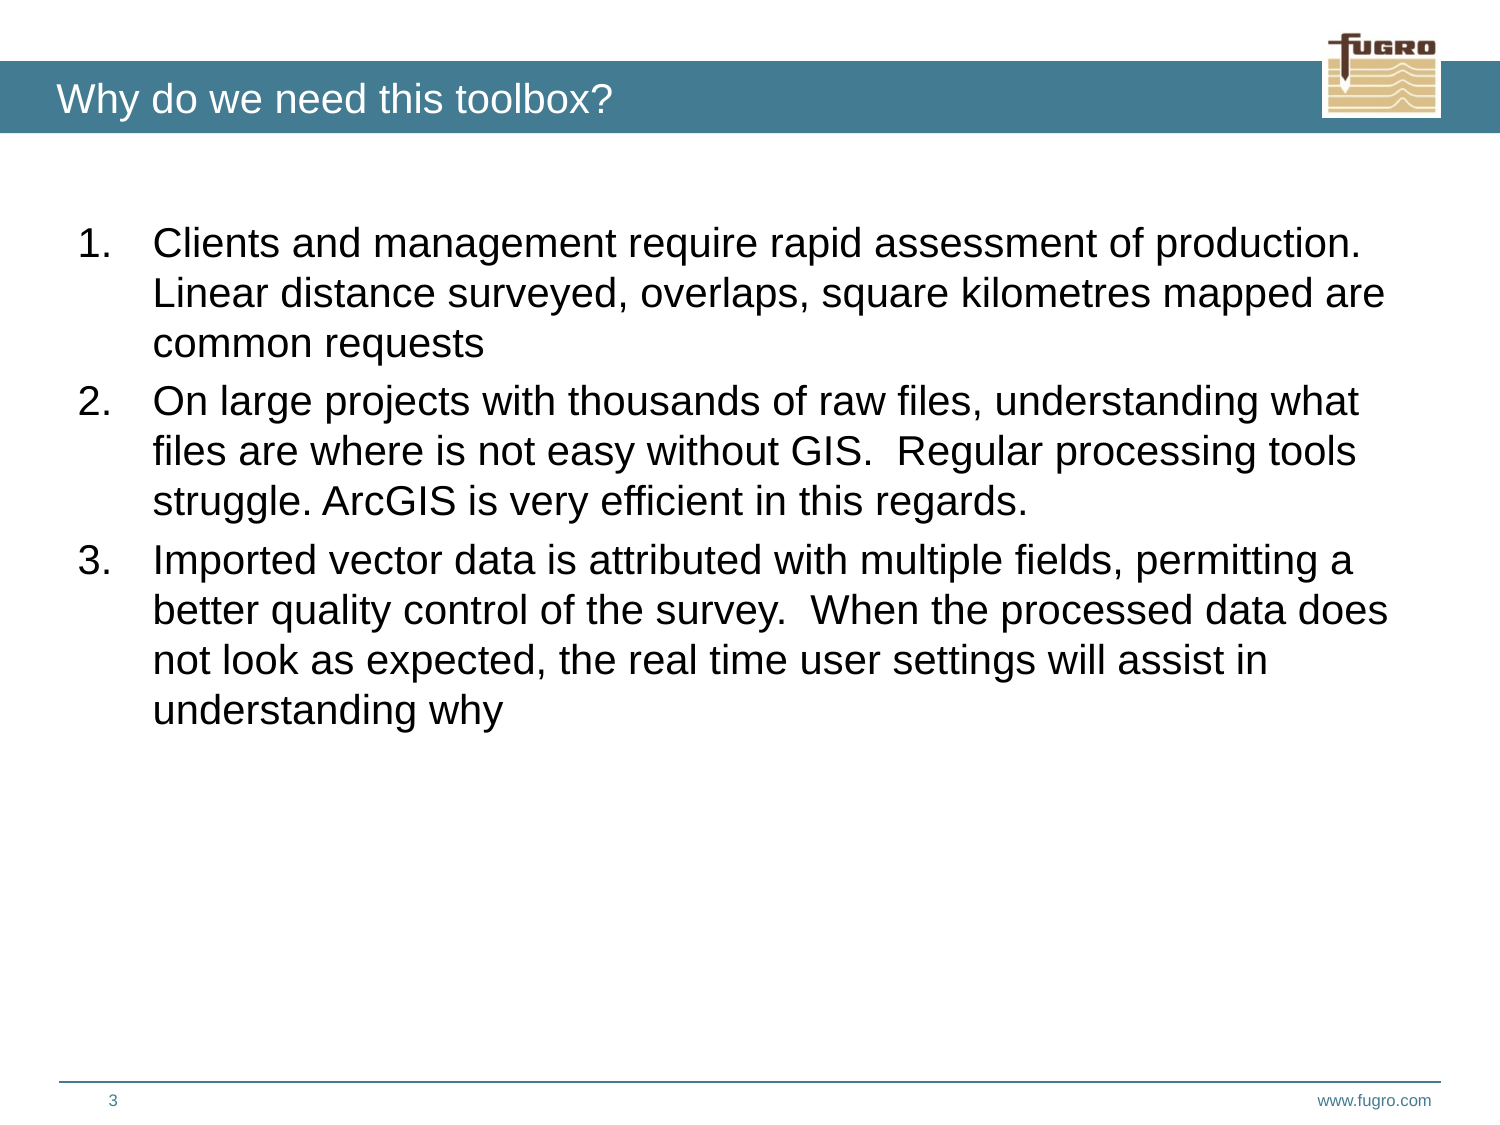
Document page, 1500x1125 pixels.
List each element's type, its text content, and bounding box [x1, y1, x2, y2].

list Clients and management require rapid assessment of production. Linear distance surveyed, overlaps, square kilometres mapped are common requests On large projects with thousands of raw files, understanding what files are where is not easy without GIS. Regular processing tools struggle. ArcGIS is very efficient in this regards. Imported vector data is attributed with multiple fields, permitting a better quality control of the survey. When the processed data does not look as expected, the real time user settings will assist in understanding why [62, 208, 1436, 1047]
title Why do we need this toolbox? [41, 3, 1265, 191]
picture [1322, 0, 1441, 118]
